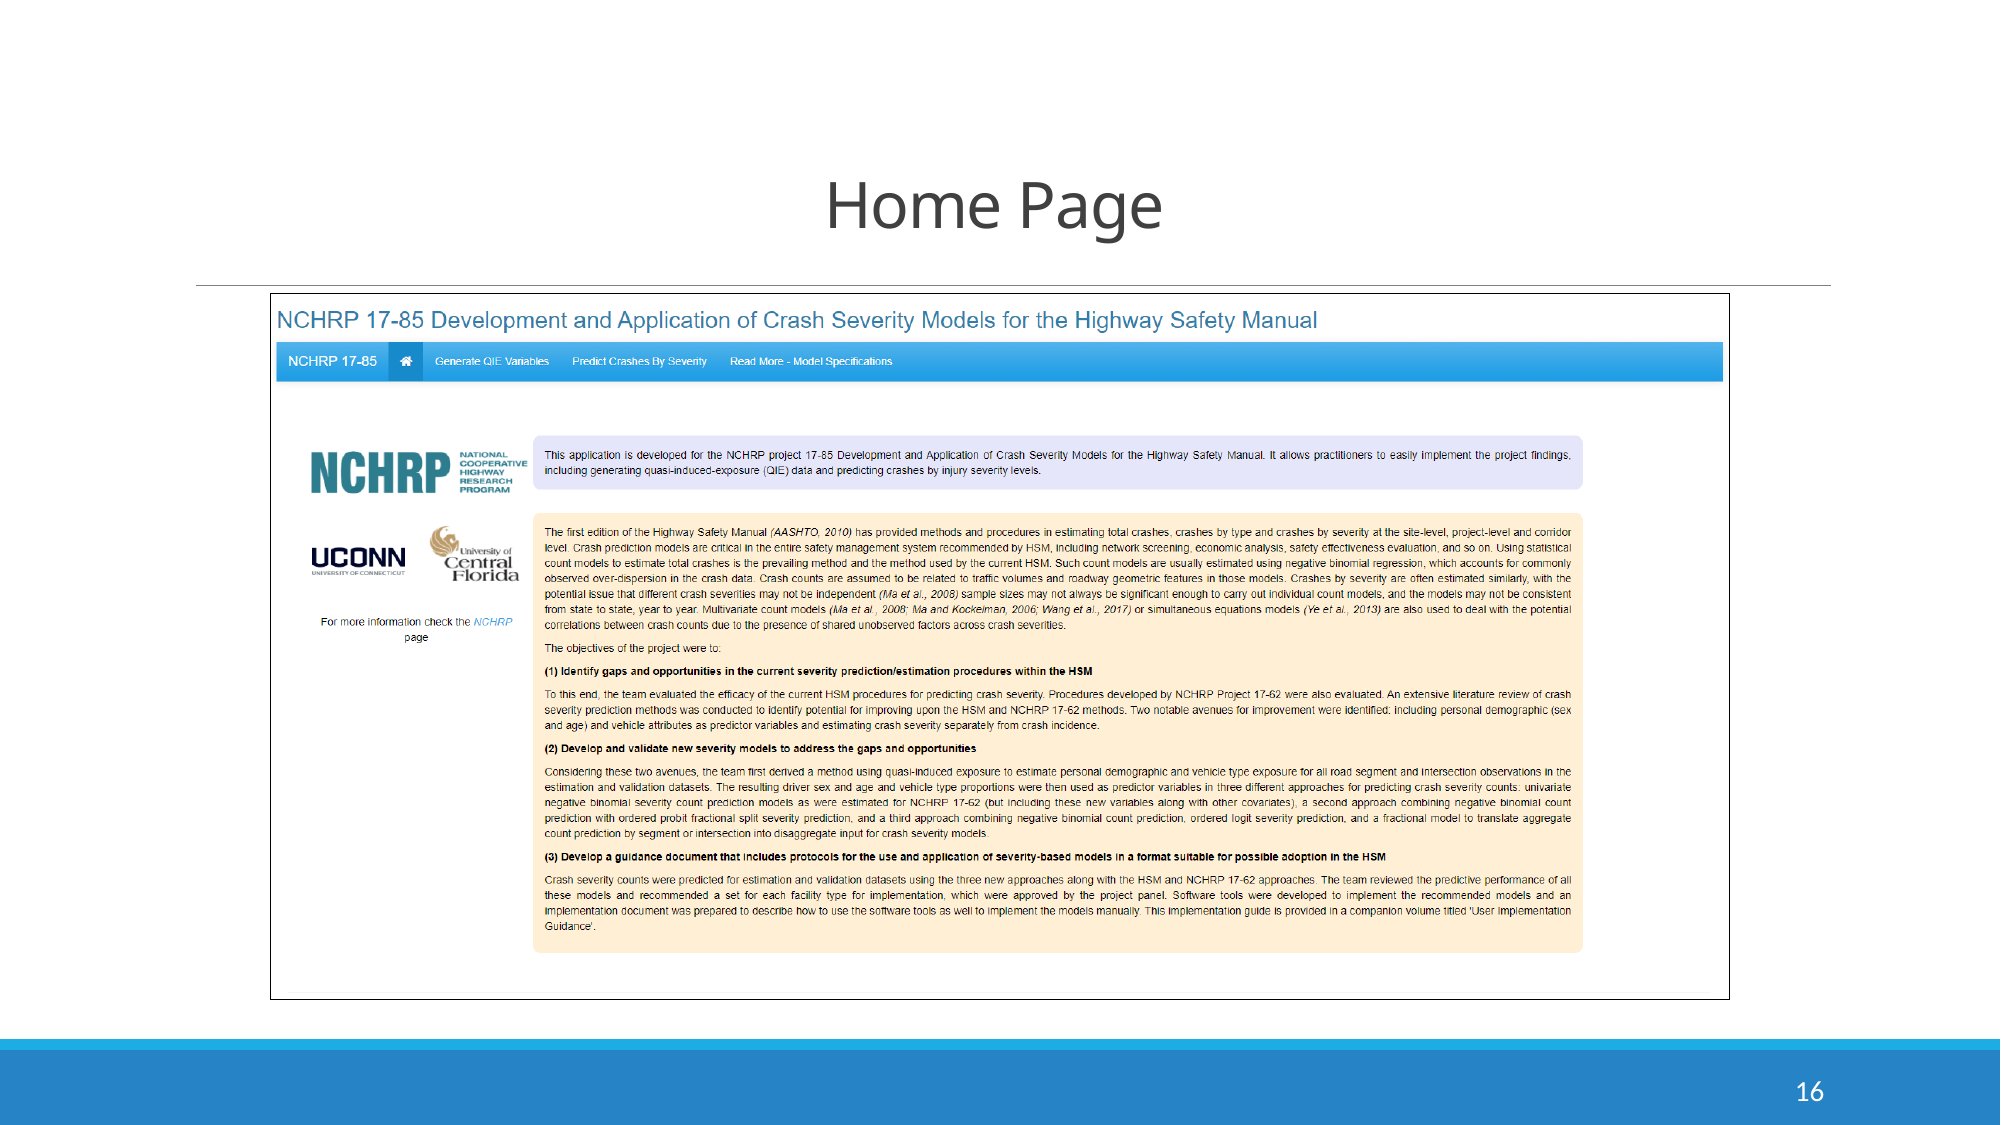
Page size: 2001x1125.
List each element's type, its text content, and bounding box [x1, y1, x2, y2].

title Home Page [809, 152, 1191, 249]
slide_number 16 [1624, 1059, 1840, 1120]
picture [270, 293, 1730, 1000]
